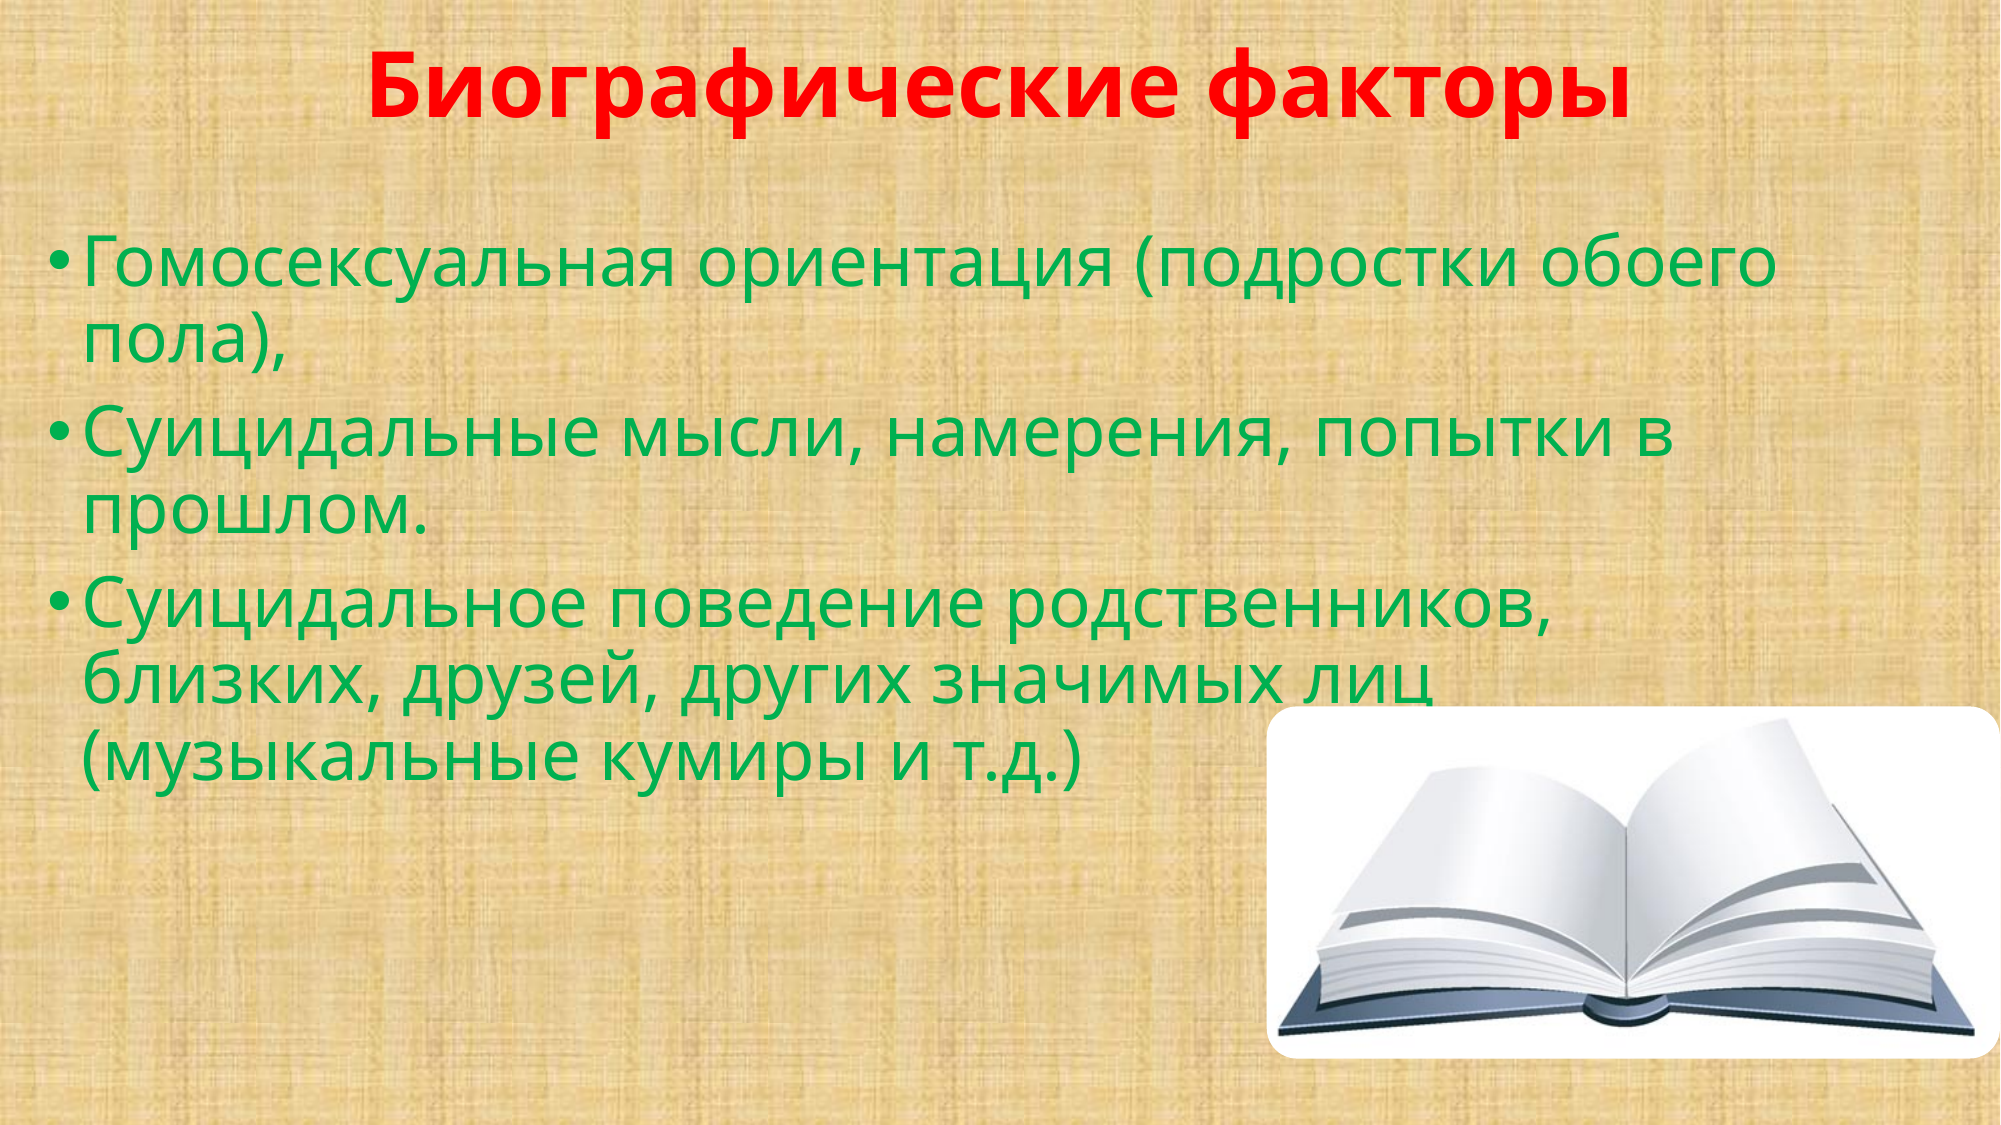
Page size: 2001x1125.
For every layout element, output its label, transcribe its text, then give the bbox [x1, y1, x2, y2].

list Гомосексуальная ориентация (подростки обоего пола), Суицидальные мысли, намерения, попытки в прошлом. Суицидальное поведение родственников, близких, друзей, других значимых лиц (музыкальные кумиры и т.д.) [32, 140, 1832, 1091]
picture [0, 0, 2001, 1125]
title Биографические факторы [32, 34, 1968, 141]
